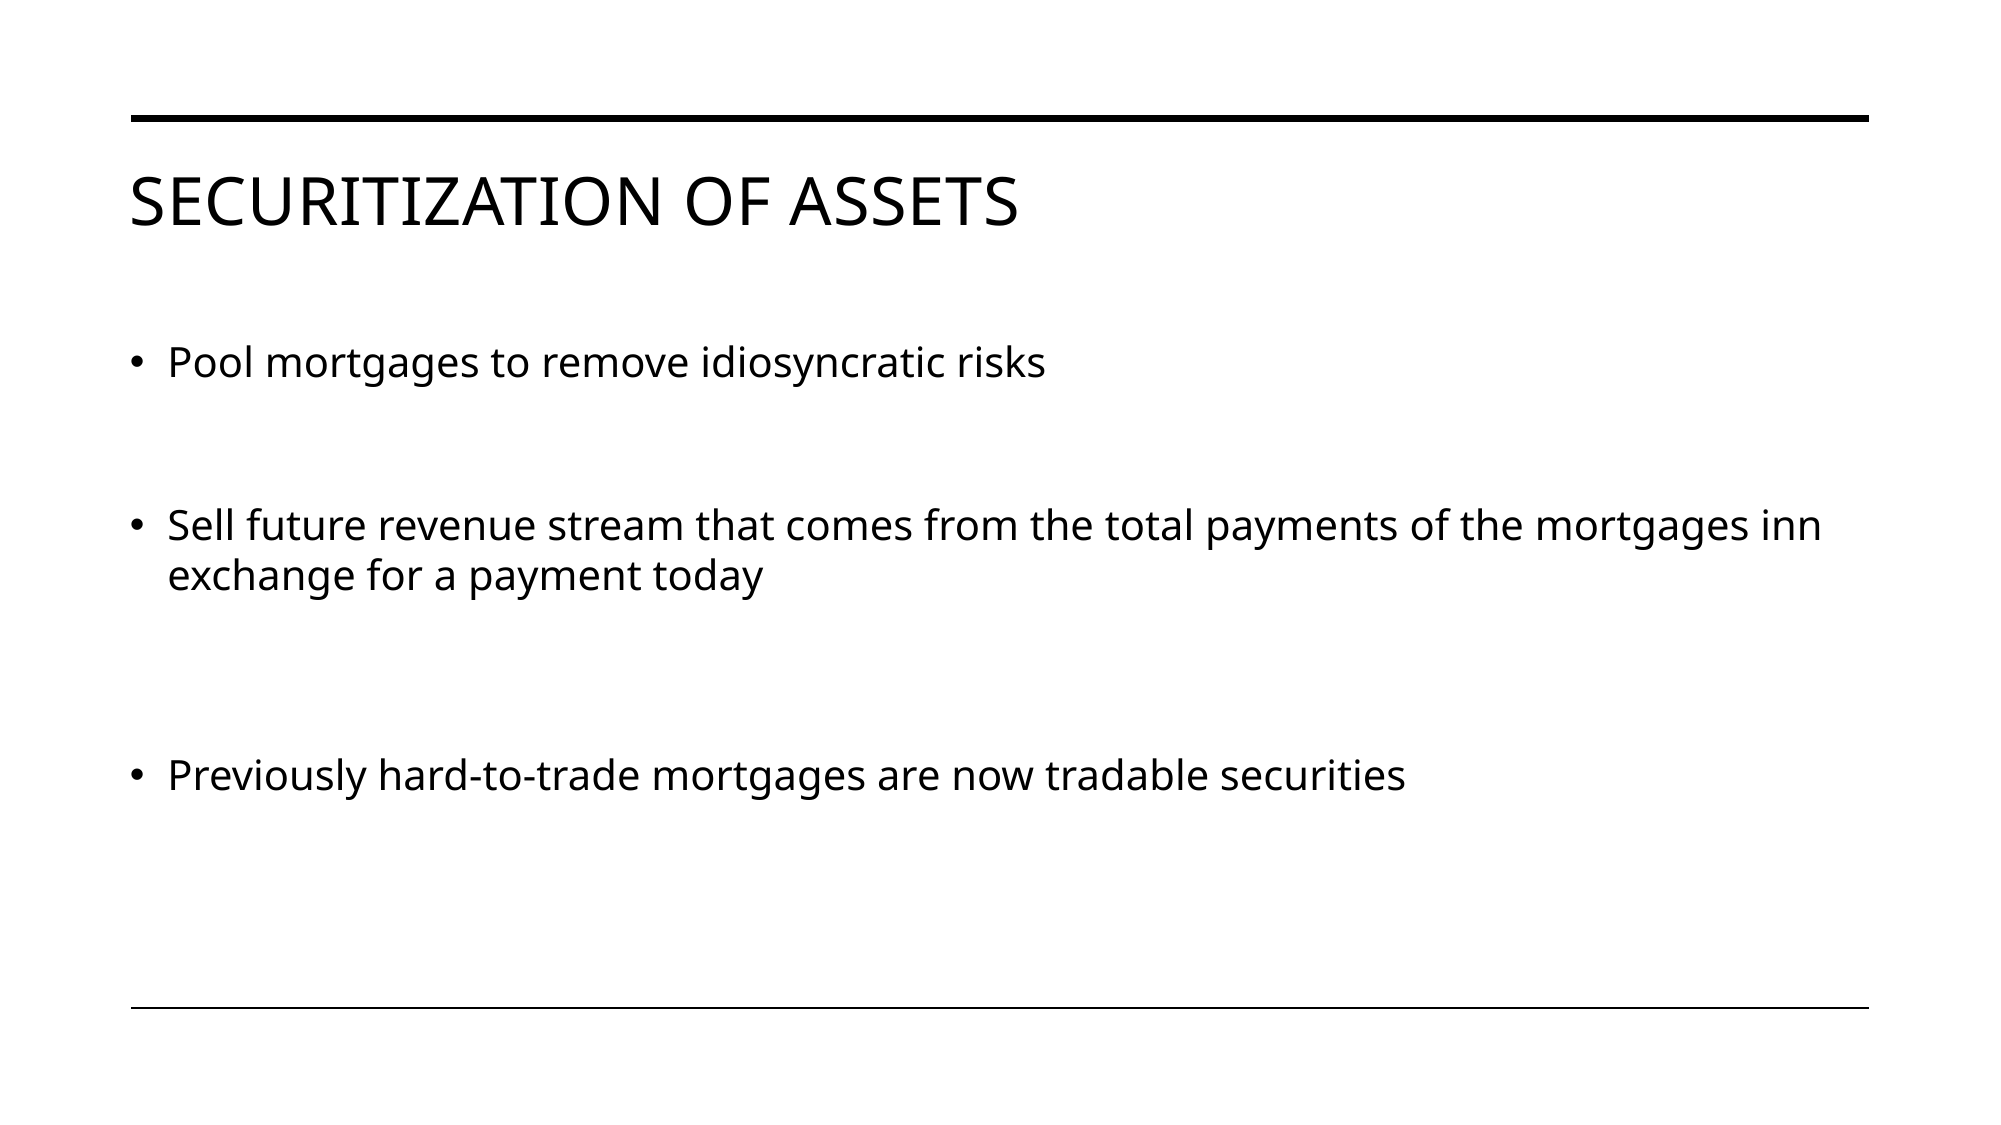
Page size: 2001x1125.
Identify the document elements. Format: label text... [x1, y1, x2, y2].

list Pool mortgages to remove idiosyncratic risks Sell future revenue stream that comes from the total payments of the mortgages inn exchange for a payment today Previously hard-to-trade mortgages are now tradable securities [114, 265, 1869, 973]
title Securitization of assets [114, 151, 1869, 236]
